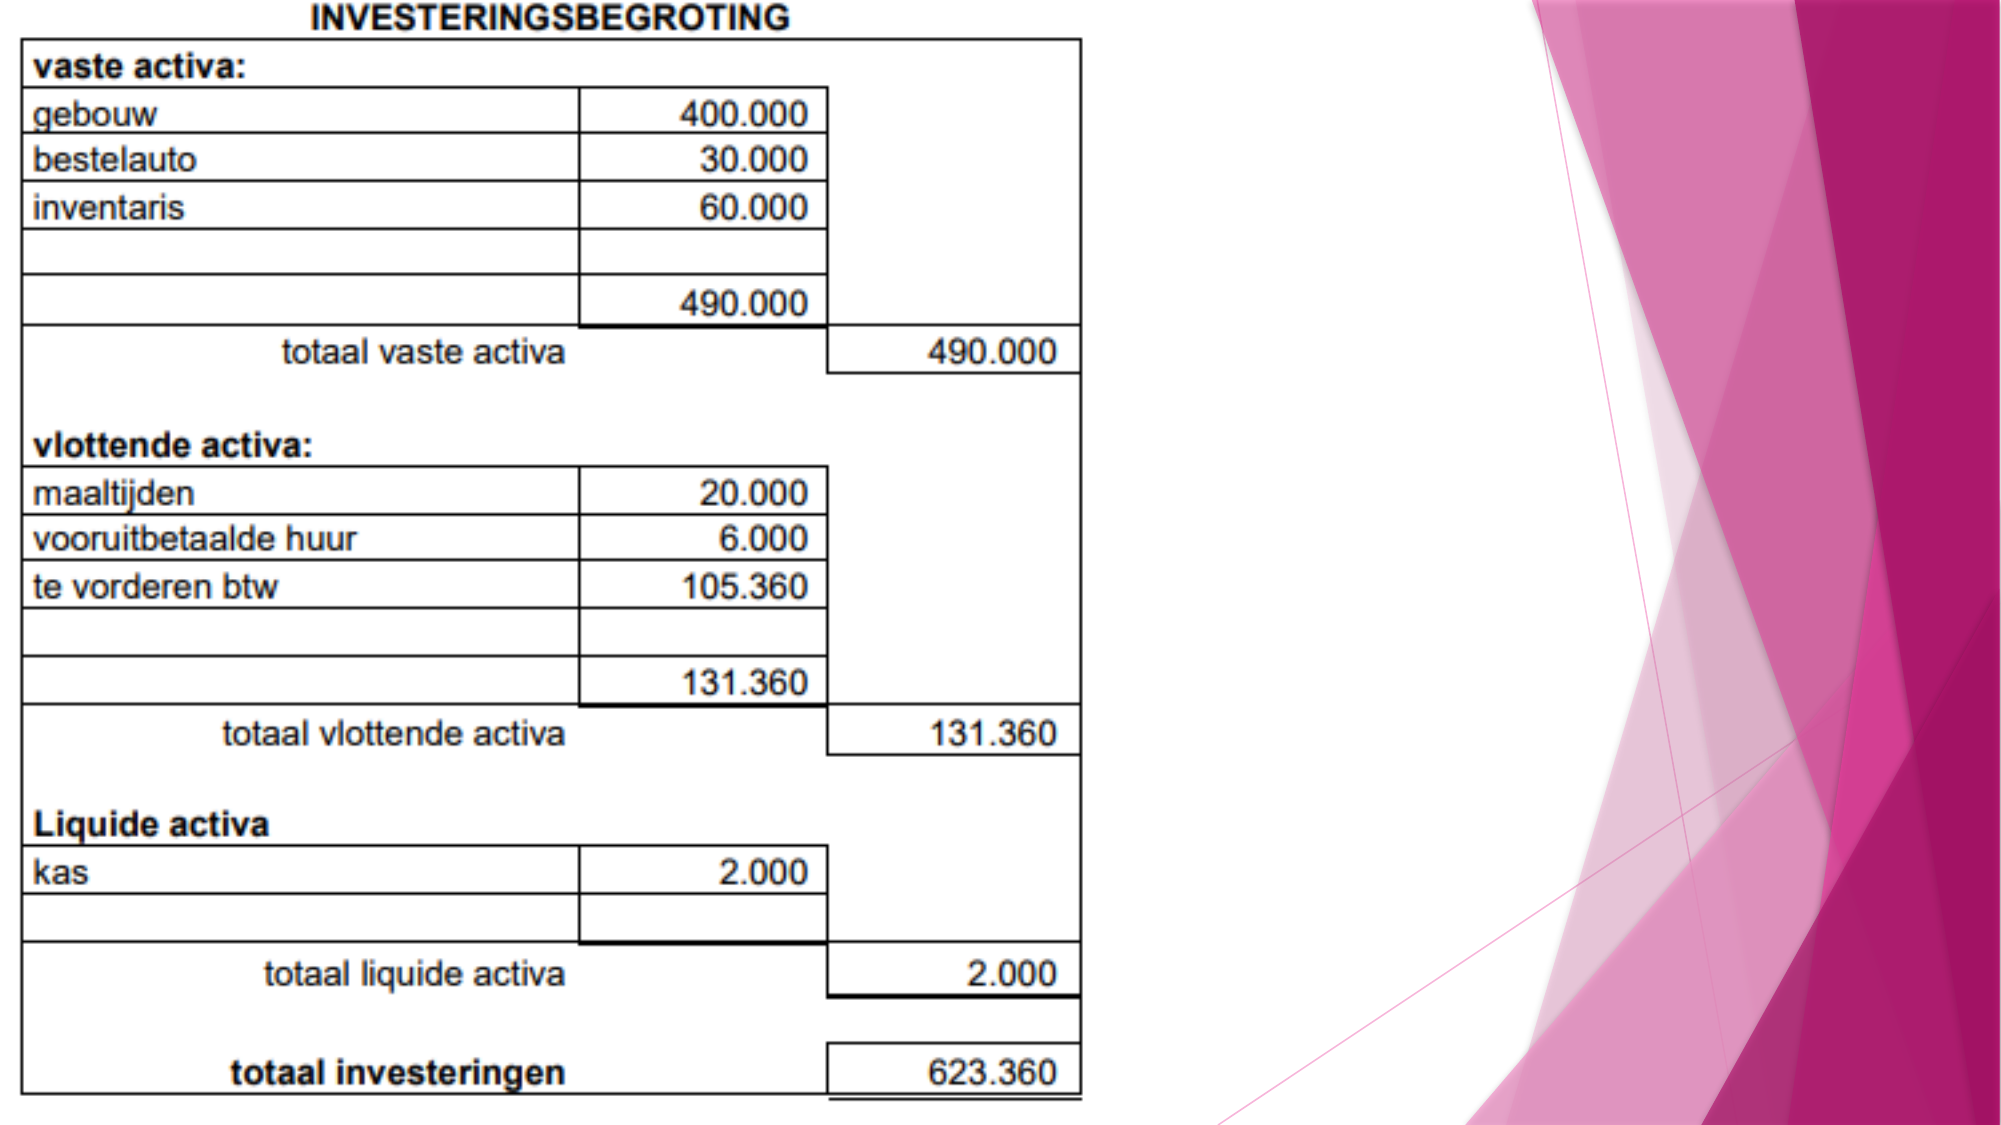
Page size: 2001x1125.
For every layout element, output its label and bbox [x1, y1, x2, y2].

picture [0, 0, 1124, 1125]
